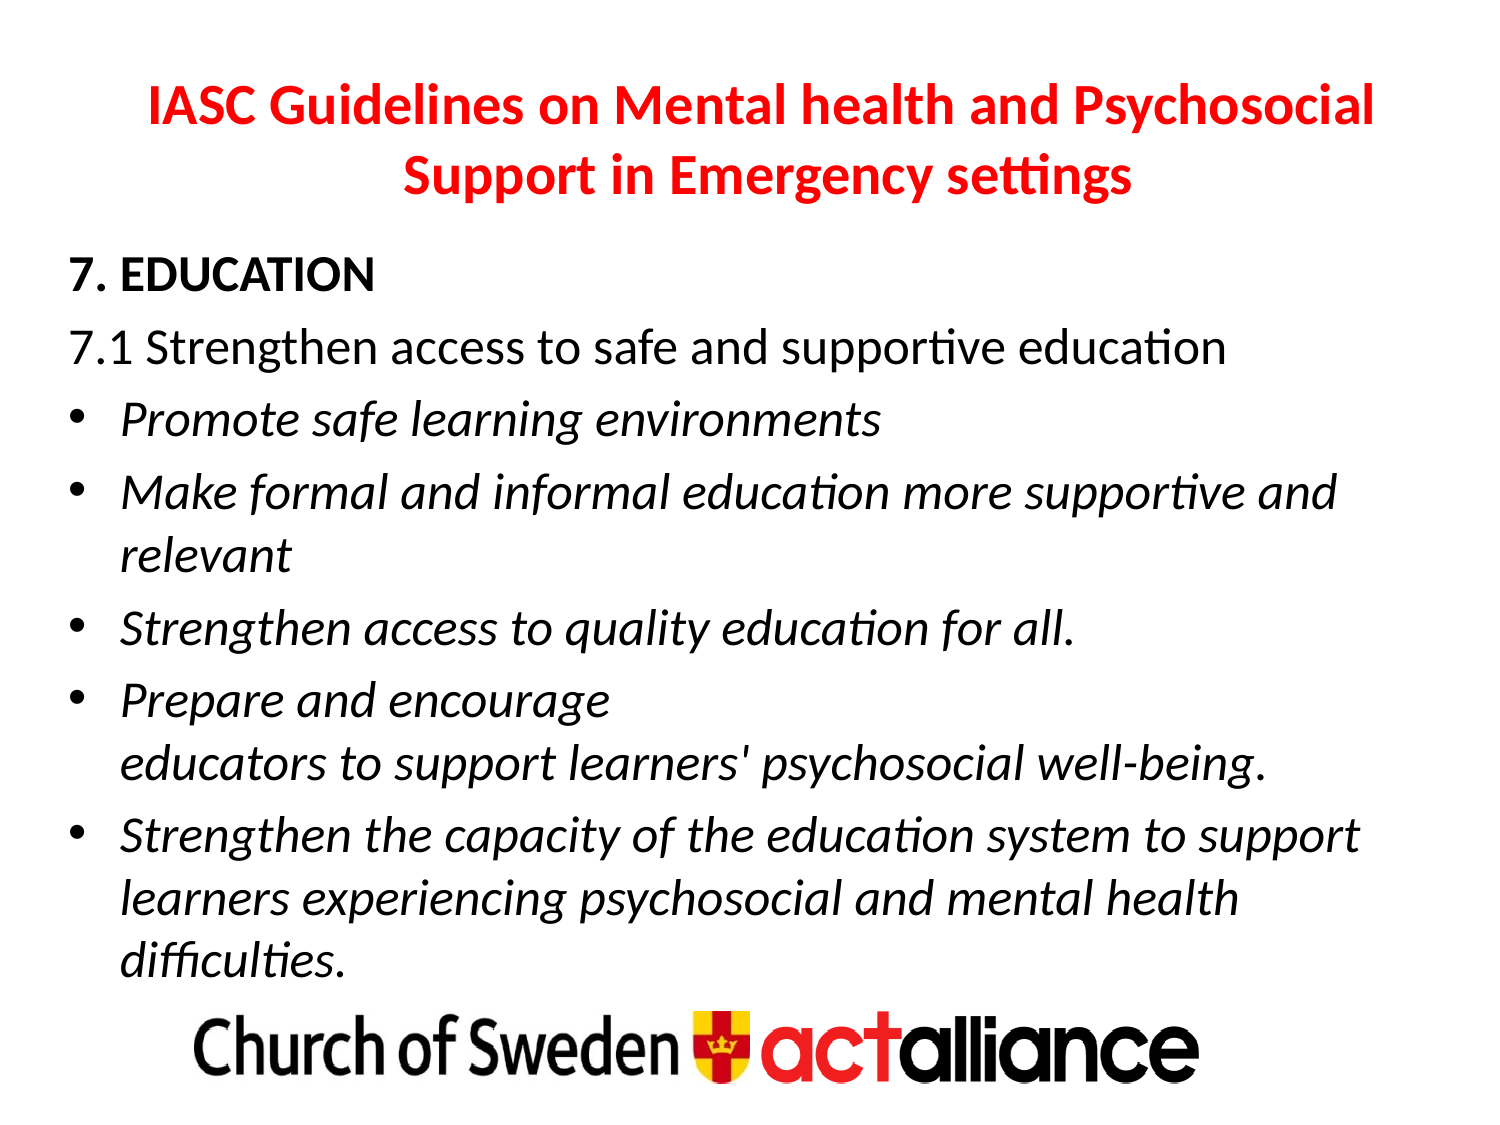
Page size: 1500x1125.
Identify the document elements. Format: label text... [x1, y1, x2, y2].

picture [761, 1011, 1200, 1084]
list 7. EDUCATION 7.1 Strengthen access to safe and supportive education Promote safe learning environments Make formal and informal education more supportive and relevant Strengthen access to quality education for all. Prepare and encourage educators to support learners' psychosocial well-being. Strengthen the capacity of the education system to support learners experiencing psychosocial and mental health difficulties. [53, 231, 1459, 1000]
picture [194, 1011, 751, 1084]
title IASC Guidelines on Mental health and Psychosocial Support in Emergency settings [100, 42, 1451, 231]
